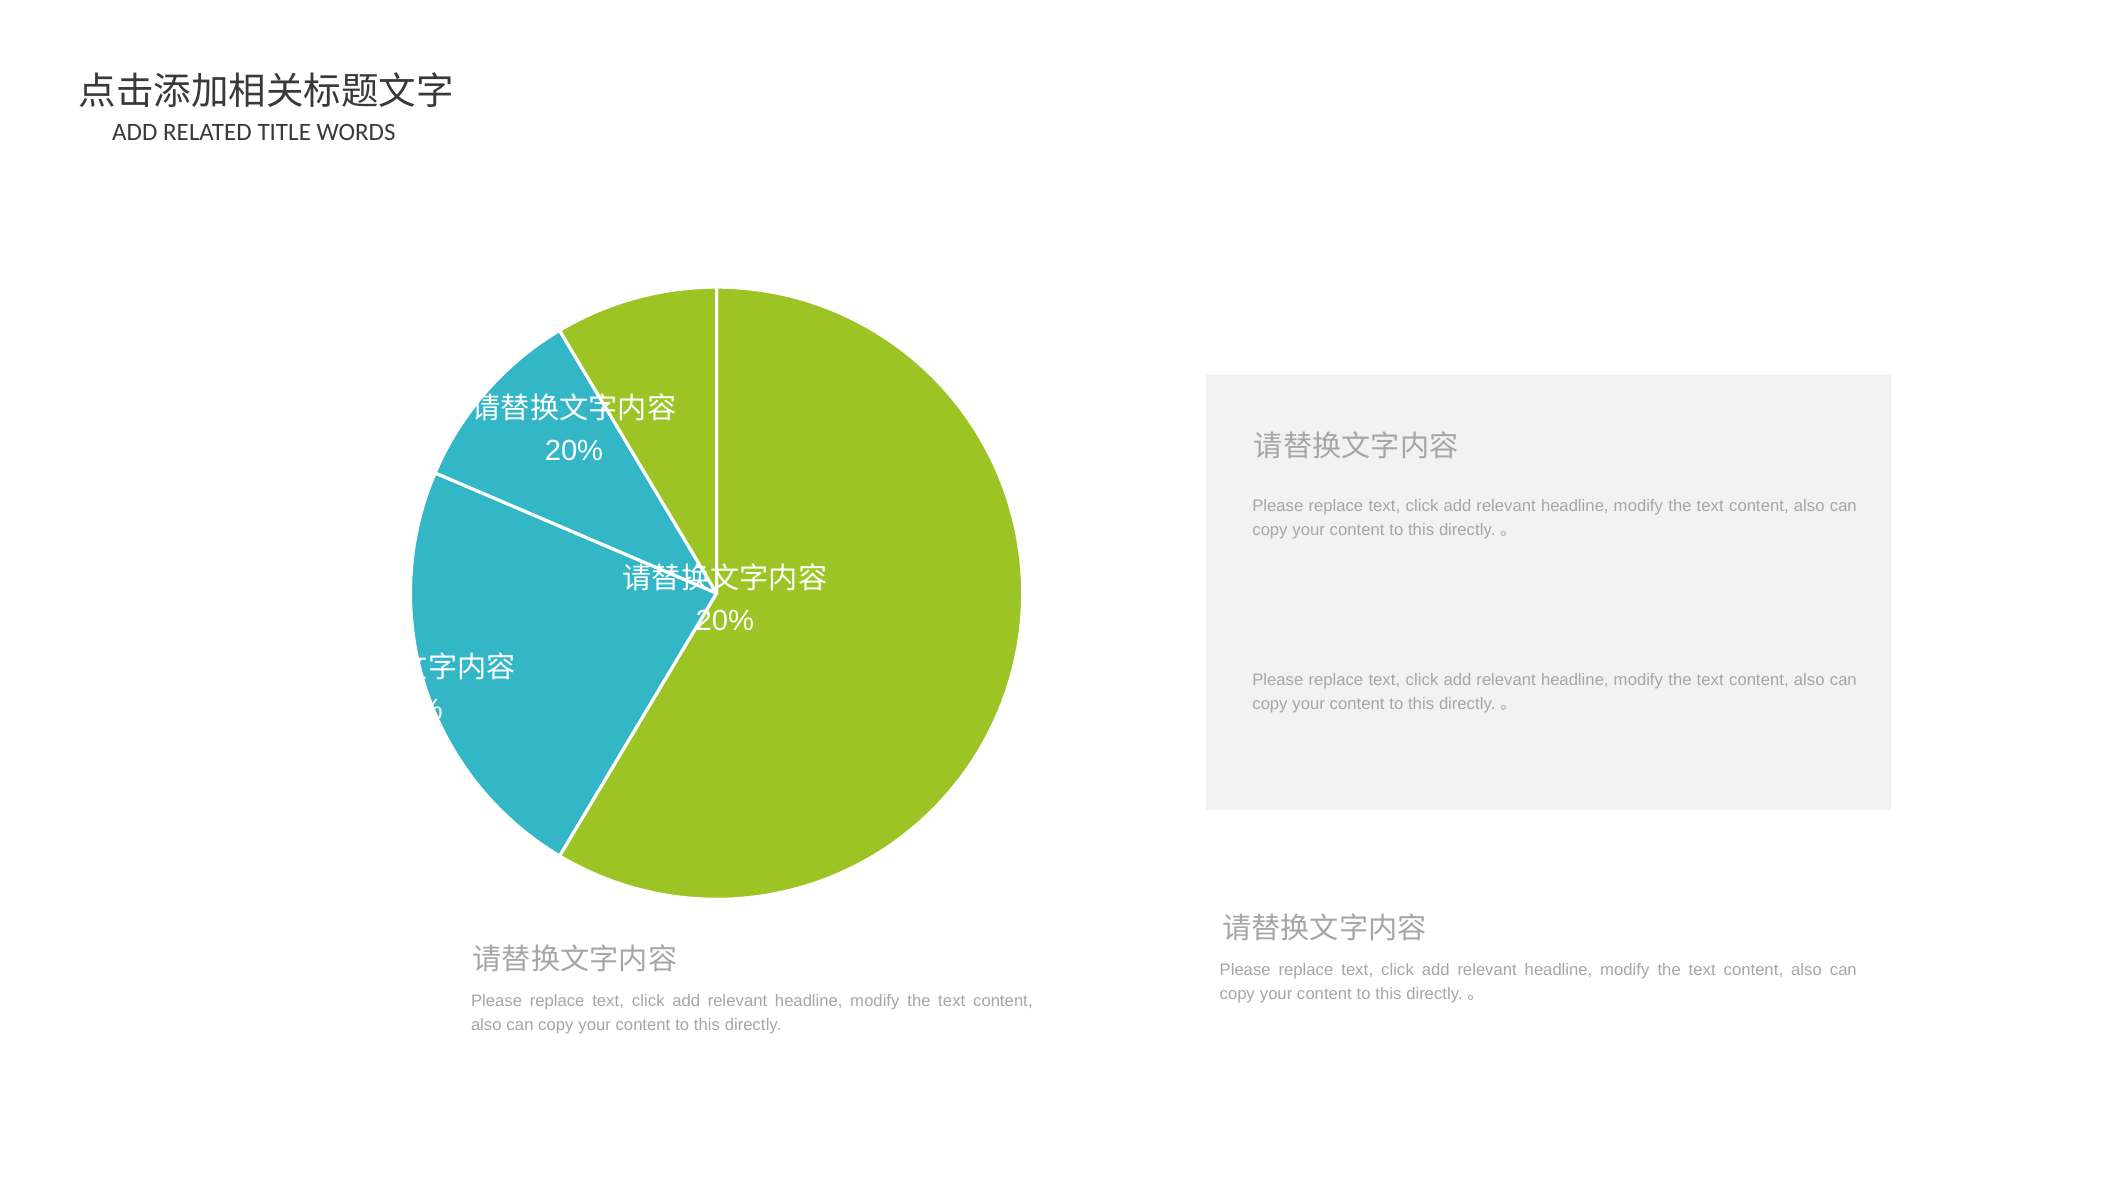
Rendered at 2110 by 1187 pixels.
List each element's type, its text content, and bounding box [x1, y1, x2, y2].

text_box ADD RELATED TITLE WORDS [96, 107, 413, 154]
text_box 请替换文字内容 [457, 926, 699, 978]
text_box Please replace text, click add relevant headline, modify the text content, also can copy your content to this directly. [456, 978, 1049, 1042]
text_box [219, 274, 1214, 913]
text_box 点击添加相关标题文字 [62, 59, 470, 121]
text_box 请替换文字内容 [1207, 895, 1449, 947]
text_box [1205, 374, 1891, 810]
text_box Please replace text, click add relevant headline, modify the text content, also can copy your content to this directly.。 [1204, 947, 1873, 1011]
